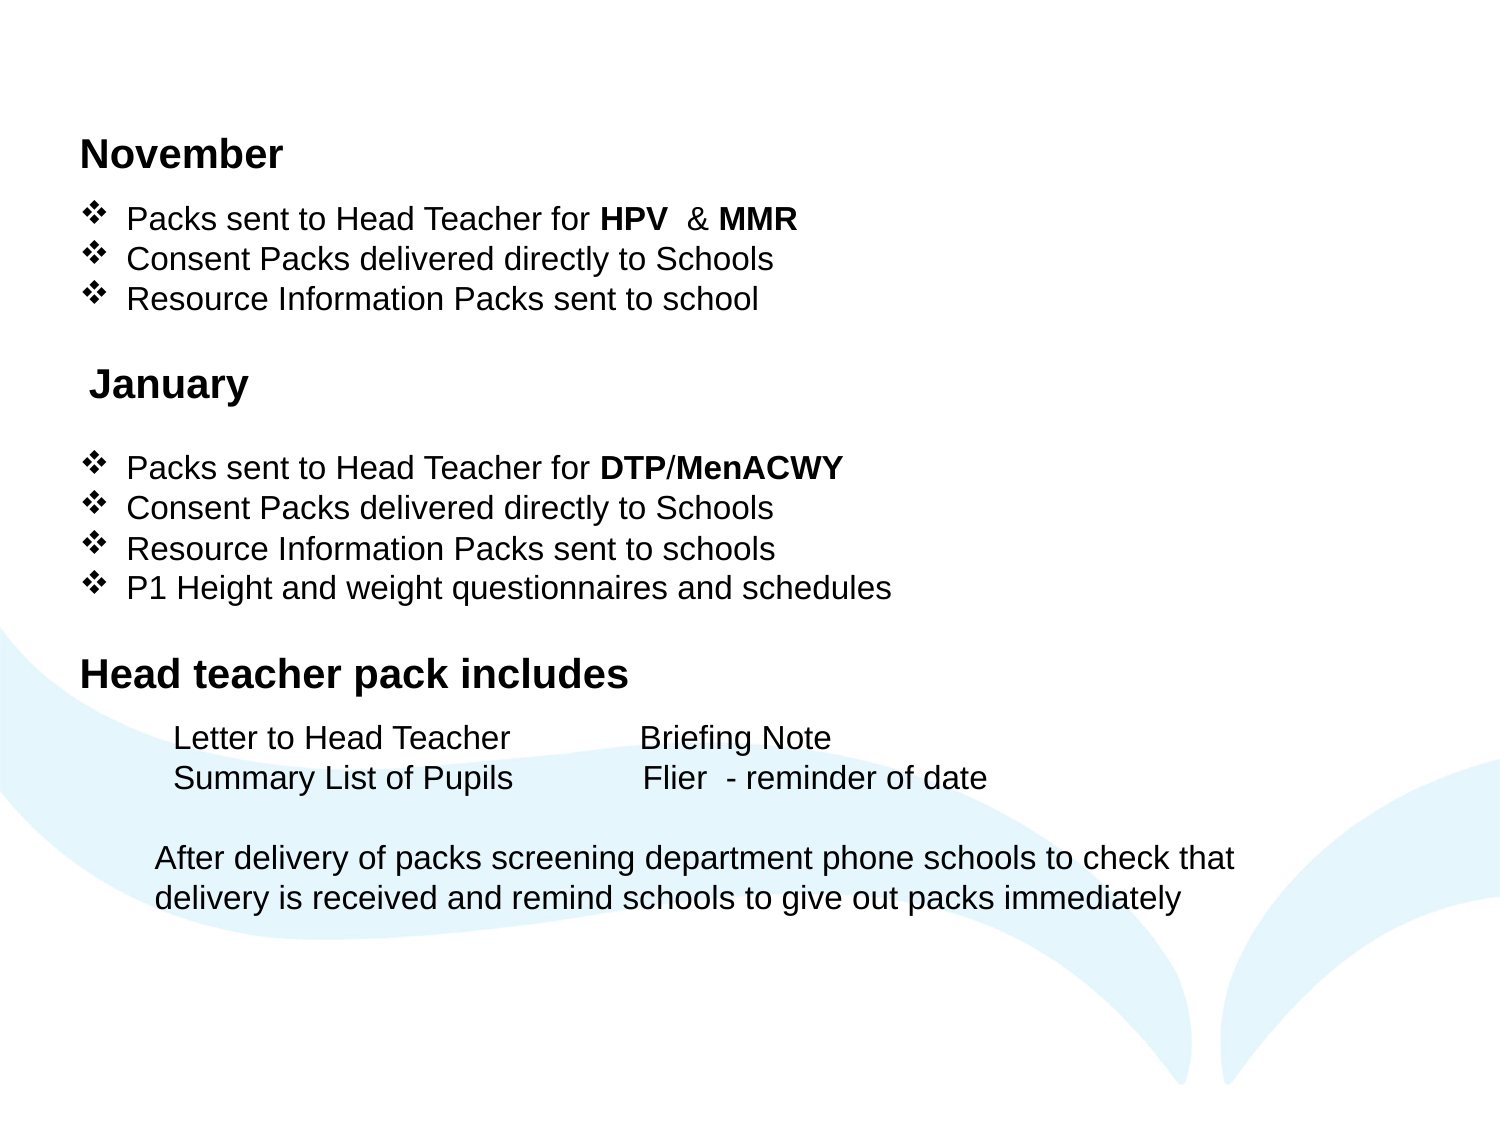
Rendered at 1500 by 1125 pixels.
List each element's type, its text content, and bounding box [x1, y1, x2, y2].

picture [0, 612, 1500, 1099]
text_box November Packs sent to Head Teacher for HPV & MMR Consent Packs delivered directly to Schools Resource Information Packs sent to school January Packs sent to Head Teacher for DTP/MenACWY Consent Packs delivered directly to Schools Resource Information Packs sent to schools P1 Height and weight questionnaires and schedules Head teacher pack includes Letter to Head Teacher Briefing Note Summary List of Pupils Flier - reminder of date After delivery of packs screening department phone schools to check that delivery is received and remind schools to give out packs immediately [64, 39, 1294, 924]
